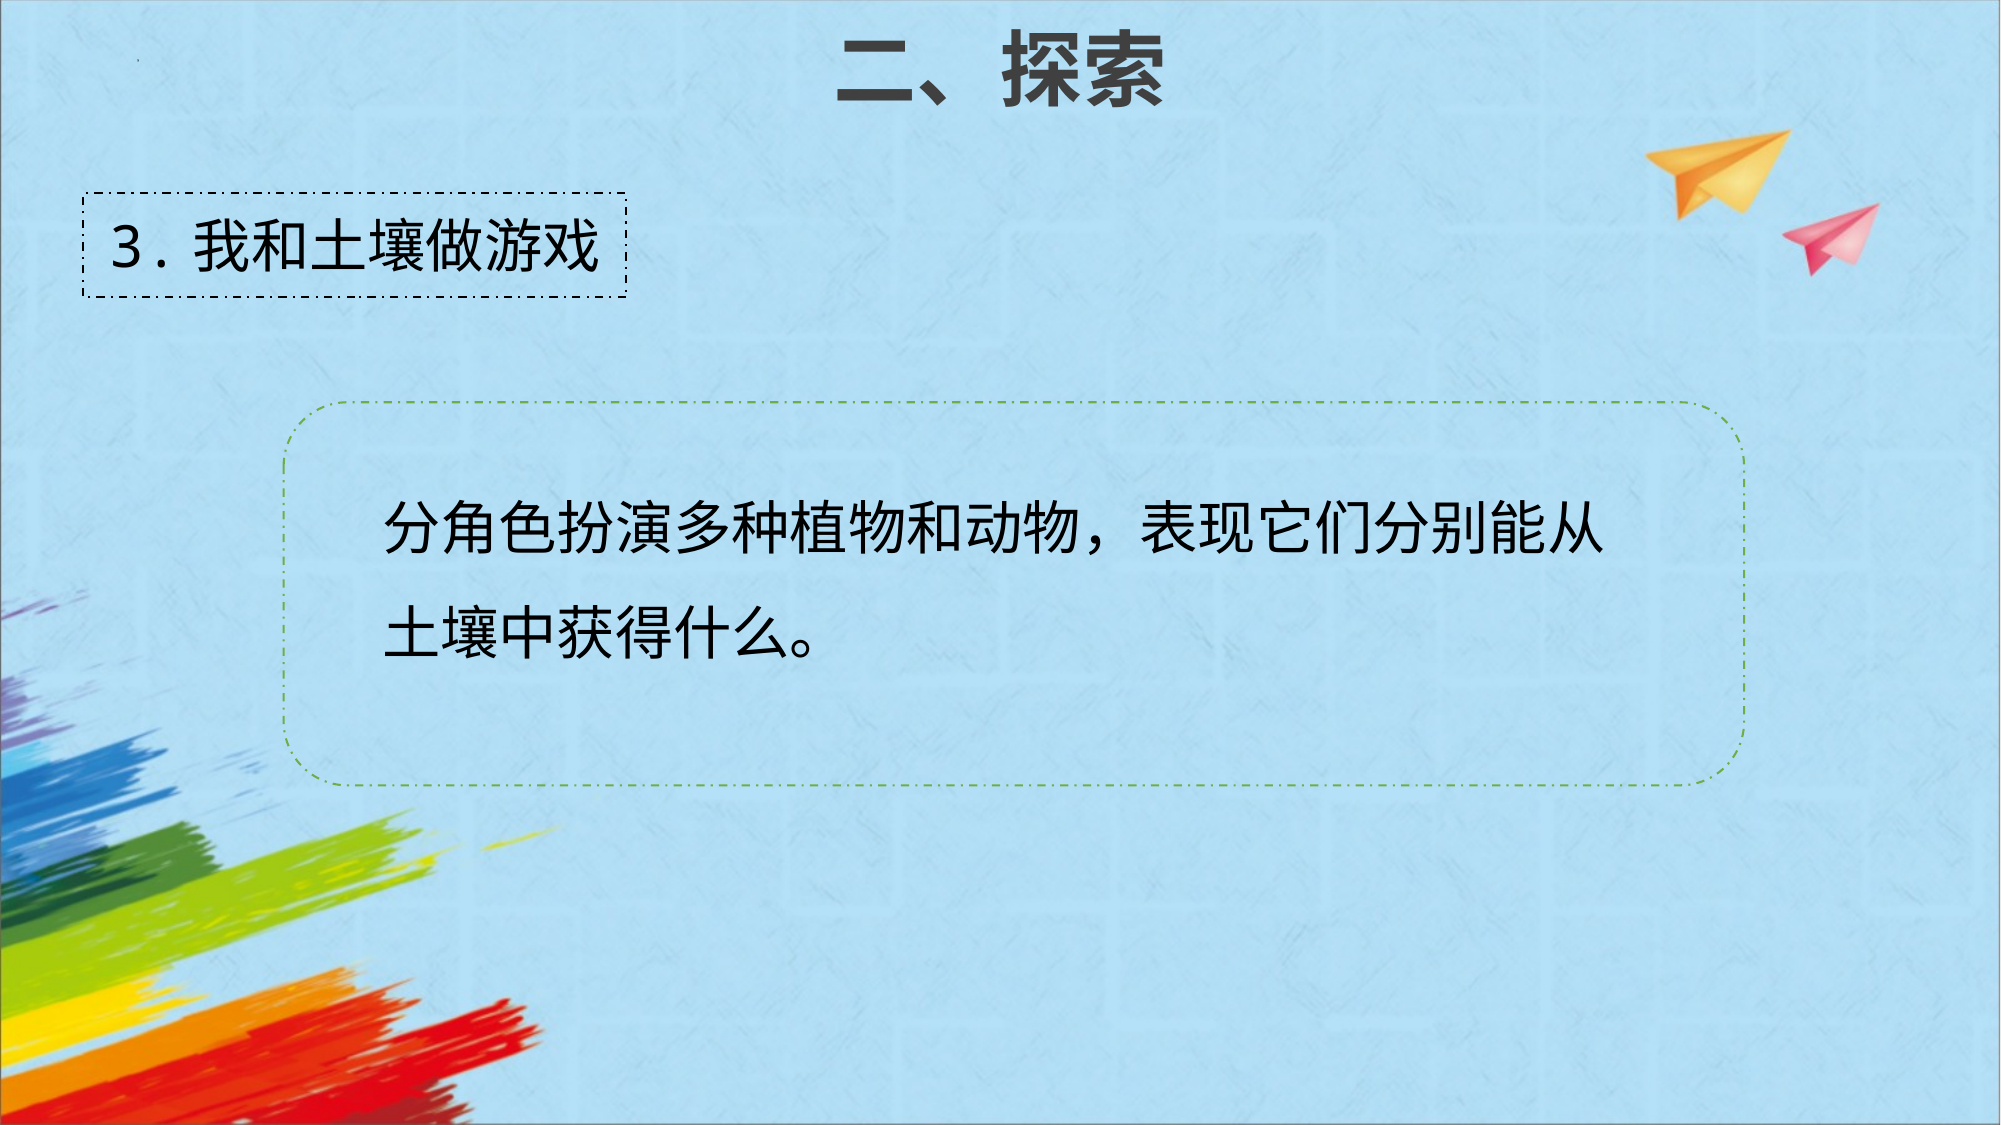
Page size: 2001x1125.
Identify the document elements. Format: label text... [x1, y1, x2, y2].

text_box [82, 192, 627, 298]
picture [0, 0, 2001, 1125]
text_box [282, 401, 1746, 787]
title 二、探索 [137, 0, 1863, 135]
